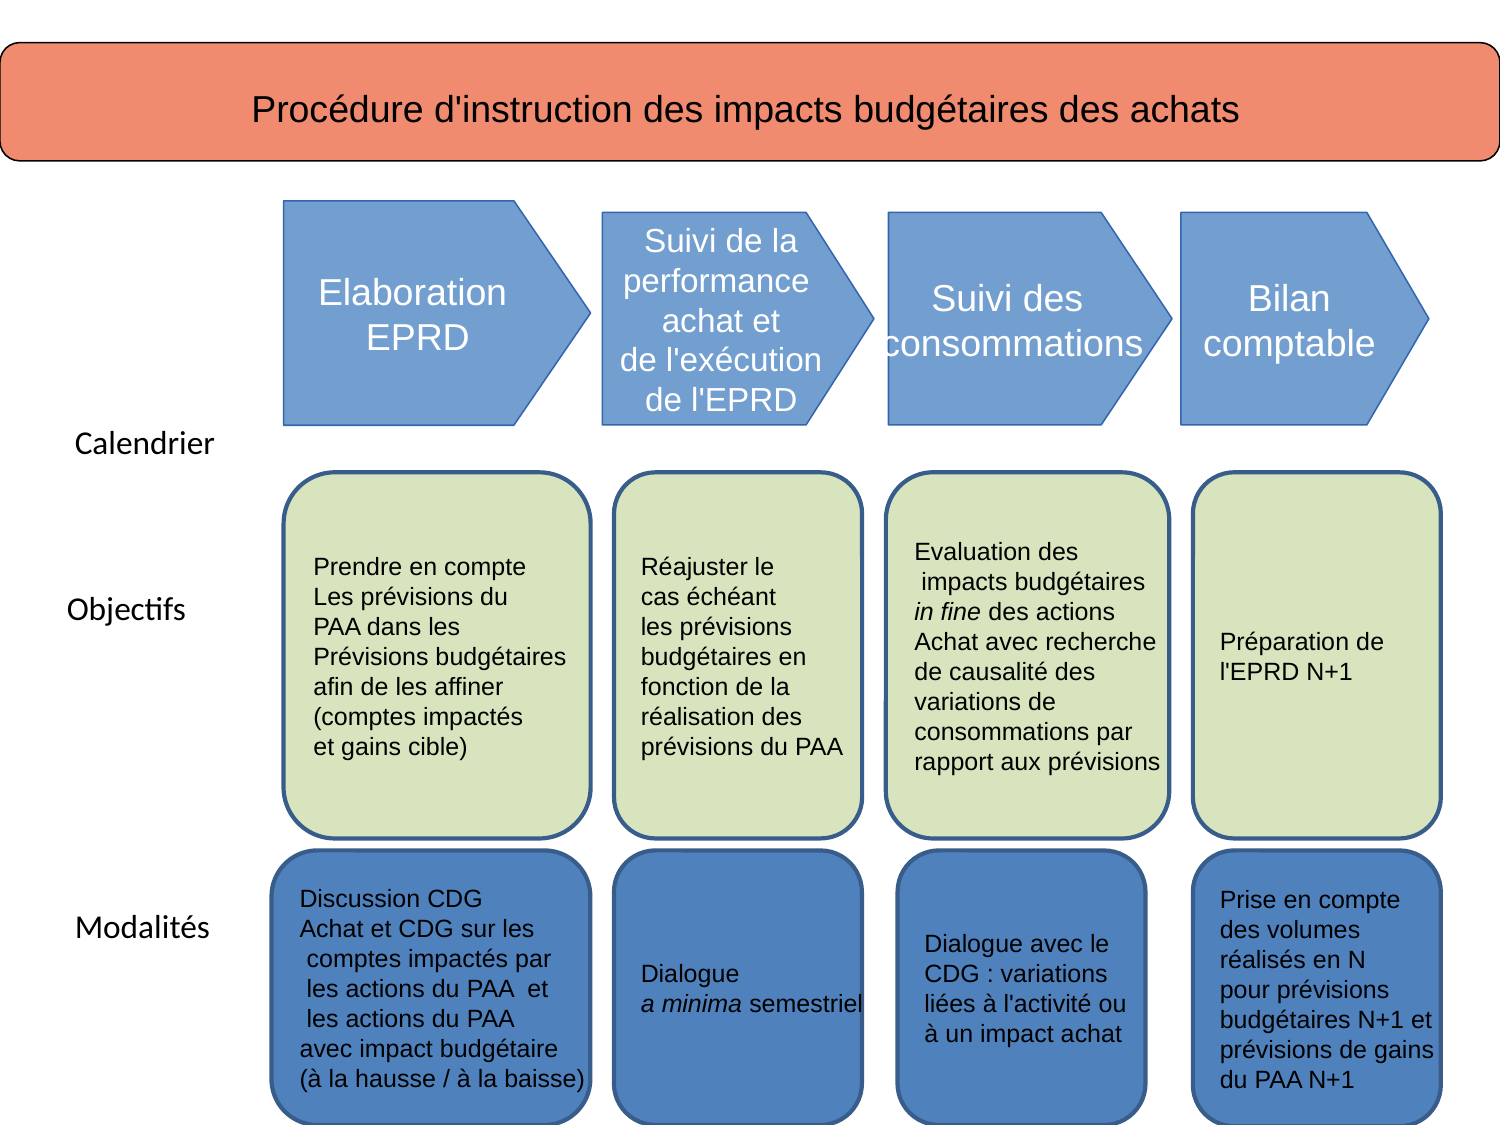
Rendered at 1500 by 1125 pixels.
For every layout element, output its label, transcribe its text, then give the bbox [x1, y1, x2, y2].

text_box Préparation de l'EPRD N+1 [1192, 472, 1441, 839]
text_box [755, 262, 1415, 617]
text_box Procédure d'instruction des impacts budgétaires des achats [70, 13, 1421, 201]
text_box Evaluation des impacts budgétaires in fine des actions Achat avec recherche de causalité des variations de consommations par rapport aux prévisions [885, 472, 1170, 839]
text_box Dialogue a minima semestriel [613, 850, 862, 1125]
text_box Discussion CDG Achat et CDG sur les comptes impactés par les actions du PAA et les actions du PAA avec impact budgétaire (à la hausse / à la baisse) [271, 850, 591, 1125]
text_box Prendre en compte Les prévisions du PAA dans les Prévisions budgétaires afin de les affiner (comptes impactés et gains cible) [283, 472, 591, 839]
text_box Prise en compte des volumes réalisés en N pour prévisions budgétaires N+1 et prévisions de gains du PAA N+1 [1192, 850, 1441, 1125]
text_box Suivi de la performance achat et de l'exécution de l'EPRD [602, 212, 874, 425]
text_box Bilan comptable [1180, 212, 1429, 425]
text_box Objectifs [51, 579, 283, 697]
text_box Réajuster le cas échéant les prévisions budgétaires en fonction de la réalisation des prévisions du PAA [613, 472, 863, 839]
text_box Modalités [59, 897, 271, 993]
text_box Elaboration EPRD [283, 200, 591, 426]
text_box [0, 42, 70, 161]
text_box Calendrier [59, 413, 249, 494]
text_box Suivi des consommations [888, 212, 1173, 425]
text_box Dialogue avec le CDG : variations liées à l'activité ou à un impact achat [897, 850, 1146, 1125]
text_box [1421, 42, 1500, 161]
